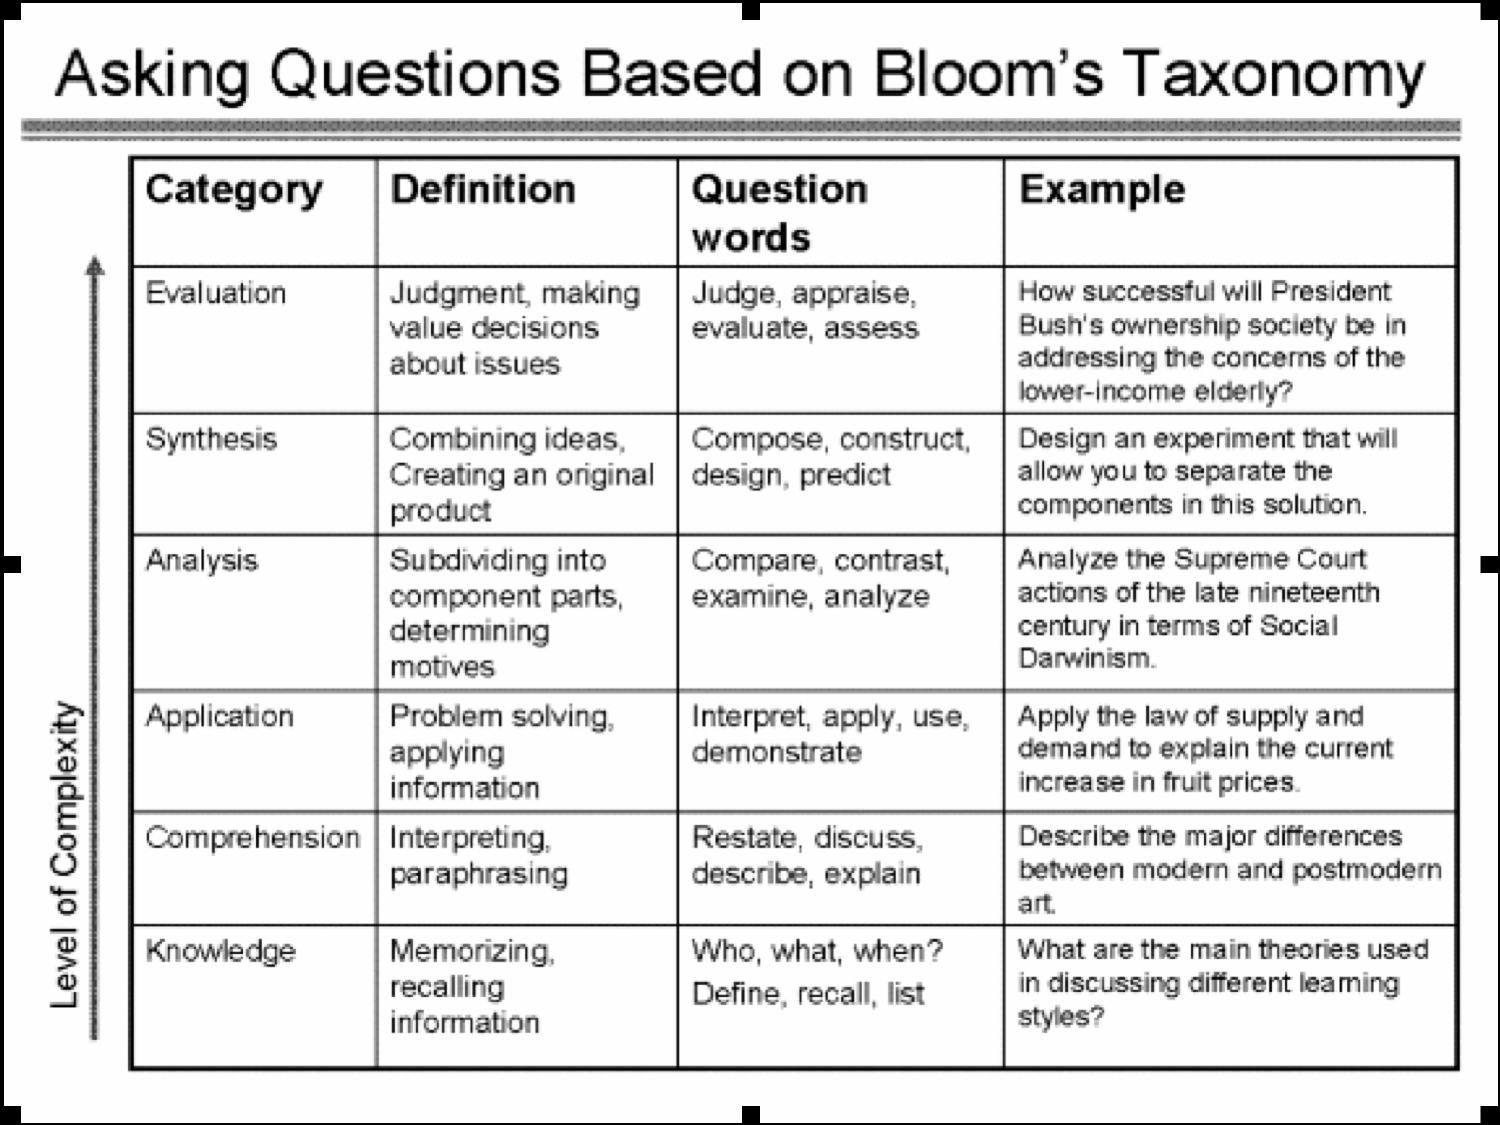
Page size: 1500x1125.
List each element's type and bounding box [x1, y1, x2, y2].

text_box [0, 0, 1500, 1125]
